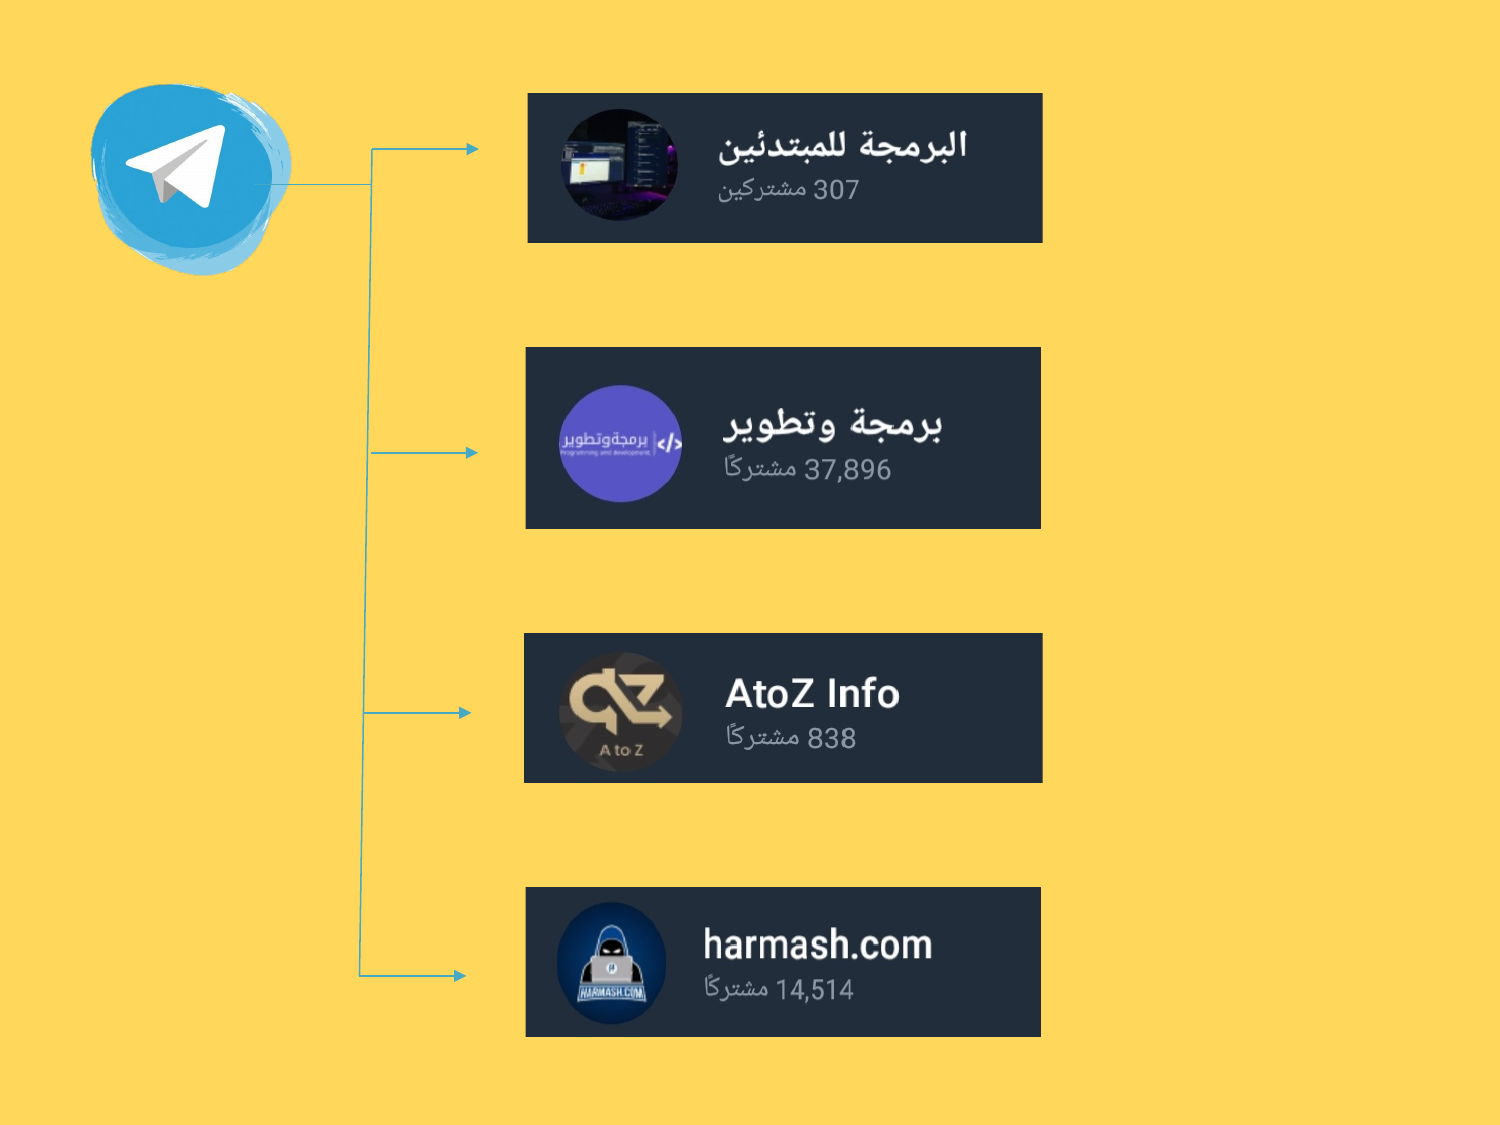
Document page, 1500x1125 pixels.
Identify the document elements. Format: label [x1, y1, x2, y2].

text_box [253, 148, 480, 977]
picture [29, 18, 349, 339]
picture [480, 633, 1044, 783]
picture [525, 887, 1041, 1038]
picture [525, 347, 1042, 529]
picture [527, 93, 1044, 244]
